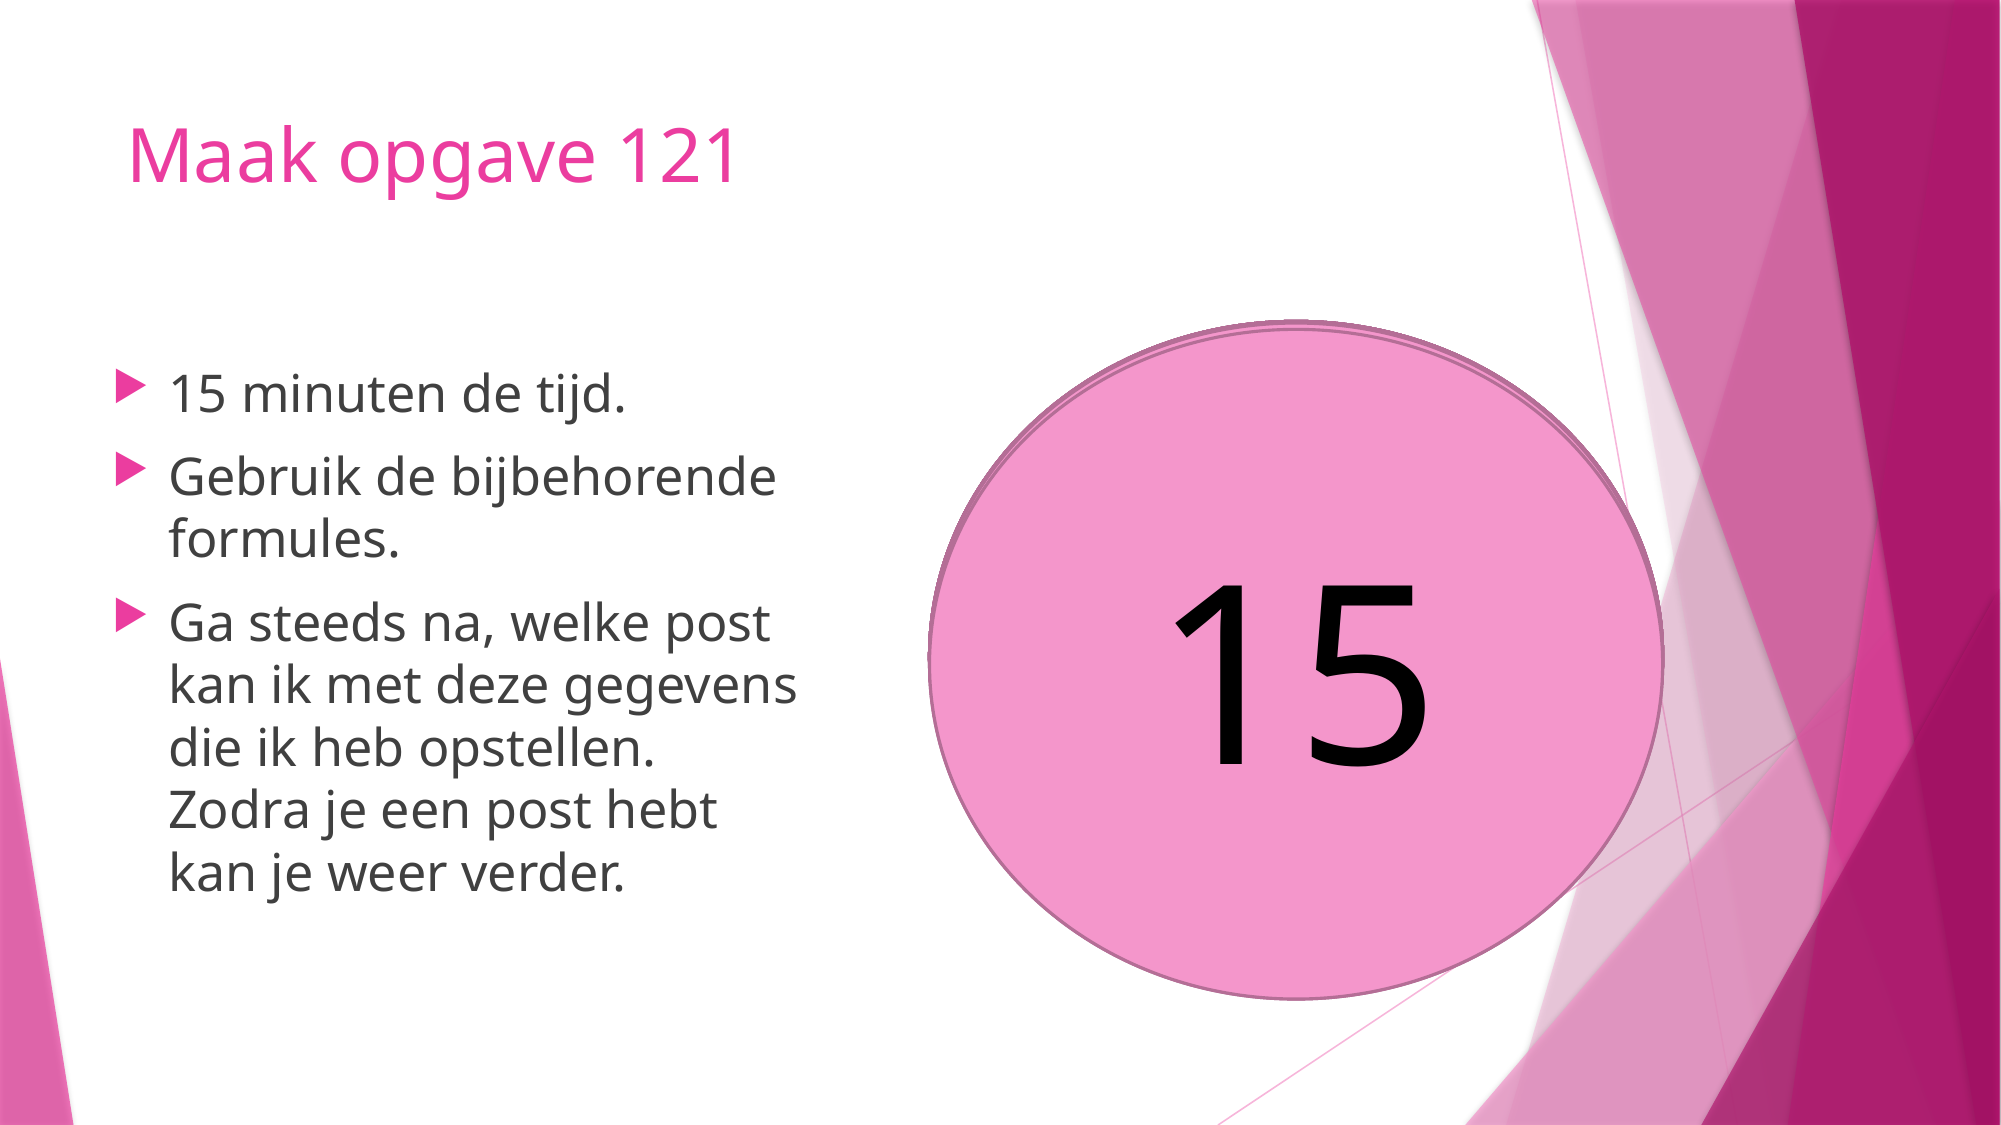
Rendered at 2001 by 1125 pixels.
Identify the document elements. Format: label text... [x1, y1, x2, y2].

list 15 minuten de tijd. Gebruik de bijbehorende formules. Ga steeds na, welke post kan ik met deze gegevens die ik heb opstellen. Zodra je een post hebt kan je weer verder. [97, 352, 817, 960]
text_box 14 [930, 321, 1662, 621]
title Maak opgave 121 [111, 99, 1522, 317]
text_box 15 [927, 327, 1665, 1001]
